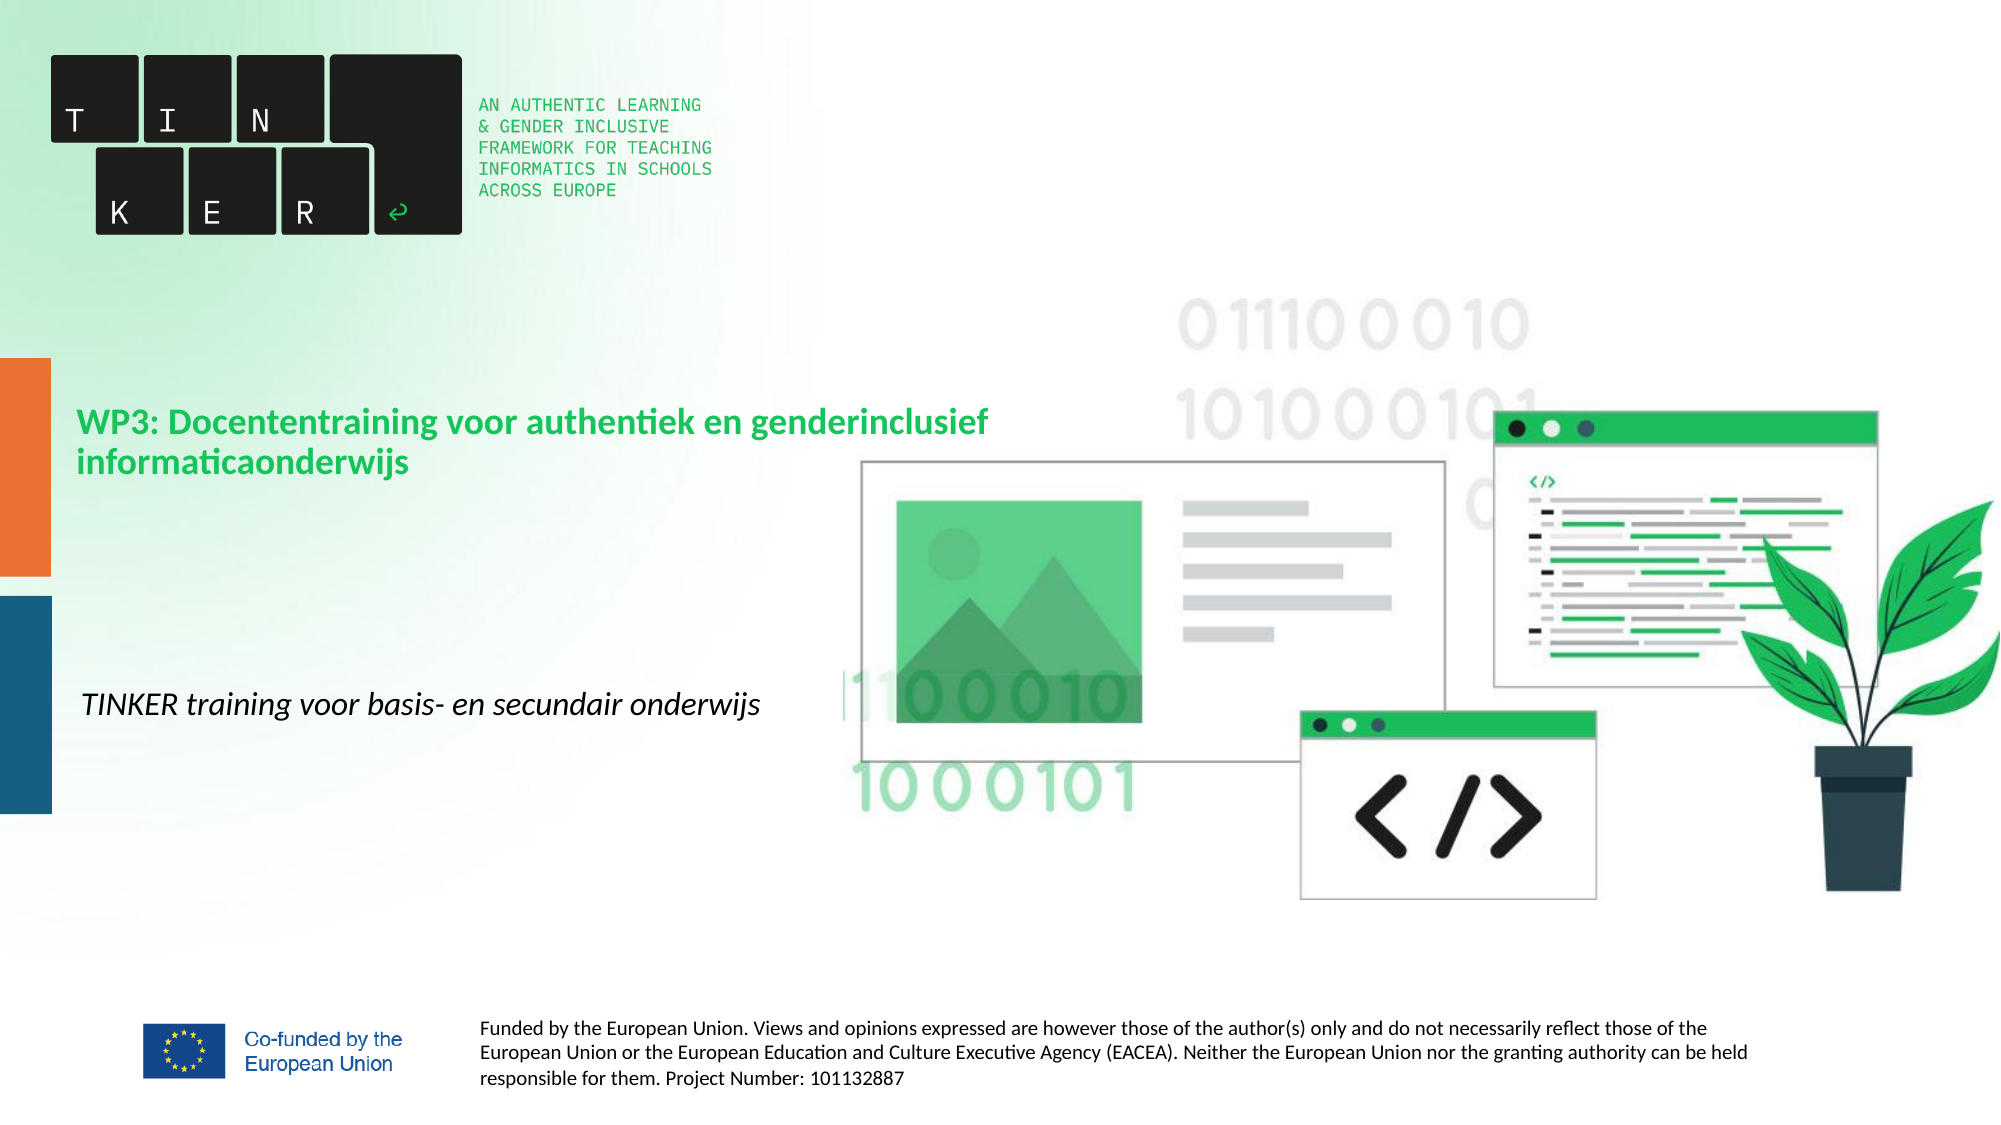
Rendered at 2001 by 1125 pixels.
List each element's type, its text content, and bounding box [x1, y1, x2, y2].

picture [0, 0, 2000, 1125]
title WP3: Docententraining voor authentiek en genderinclusief informaticaonderwijs [61, 358, 1196, 578]
subtitle TINKER training voor basis- en secundair onderwijs [65, 599, 1197, 812]
